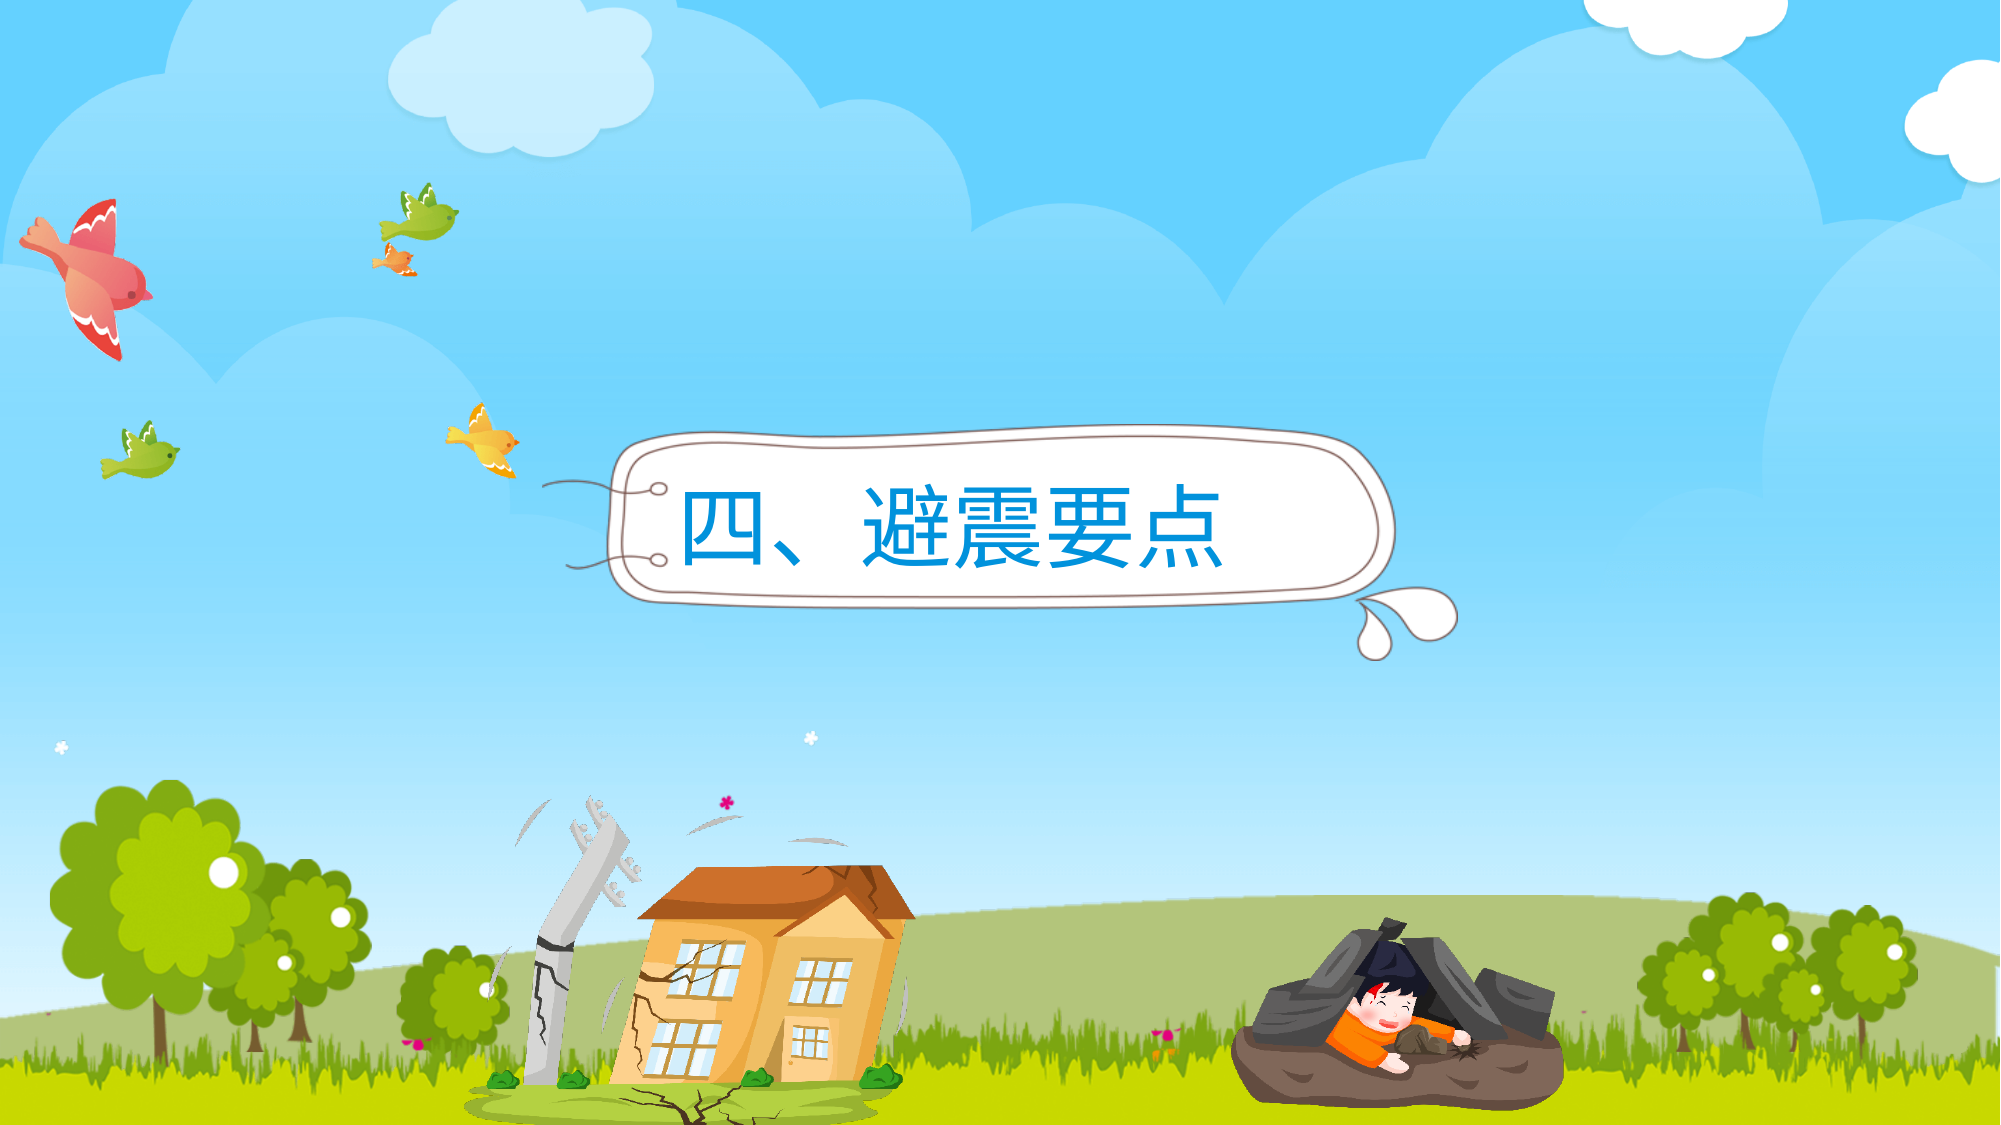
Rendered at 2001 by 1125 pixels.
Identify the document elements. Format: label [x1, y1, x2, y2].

text_box [541, 423, 1458, 661]
picture [0, 0, 2000, 1125]
